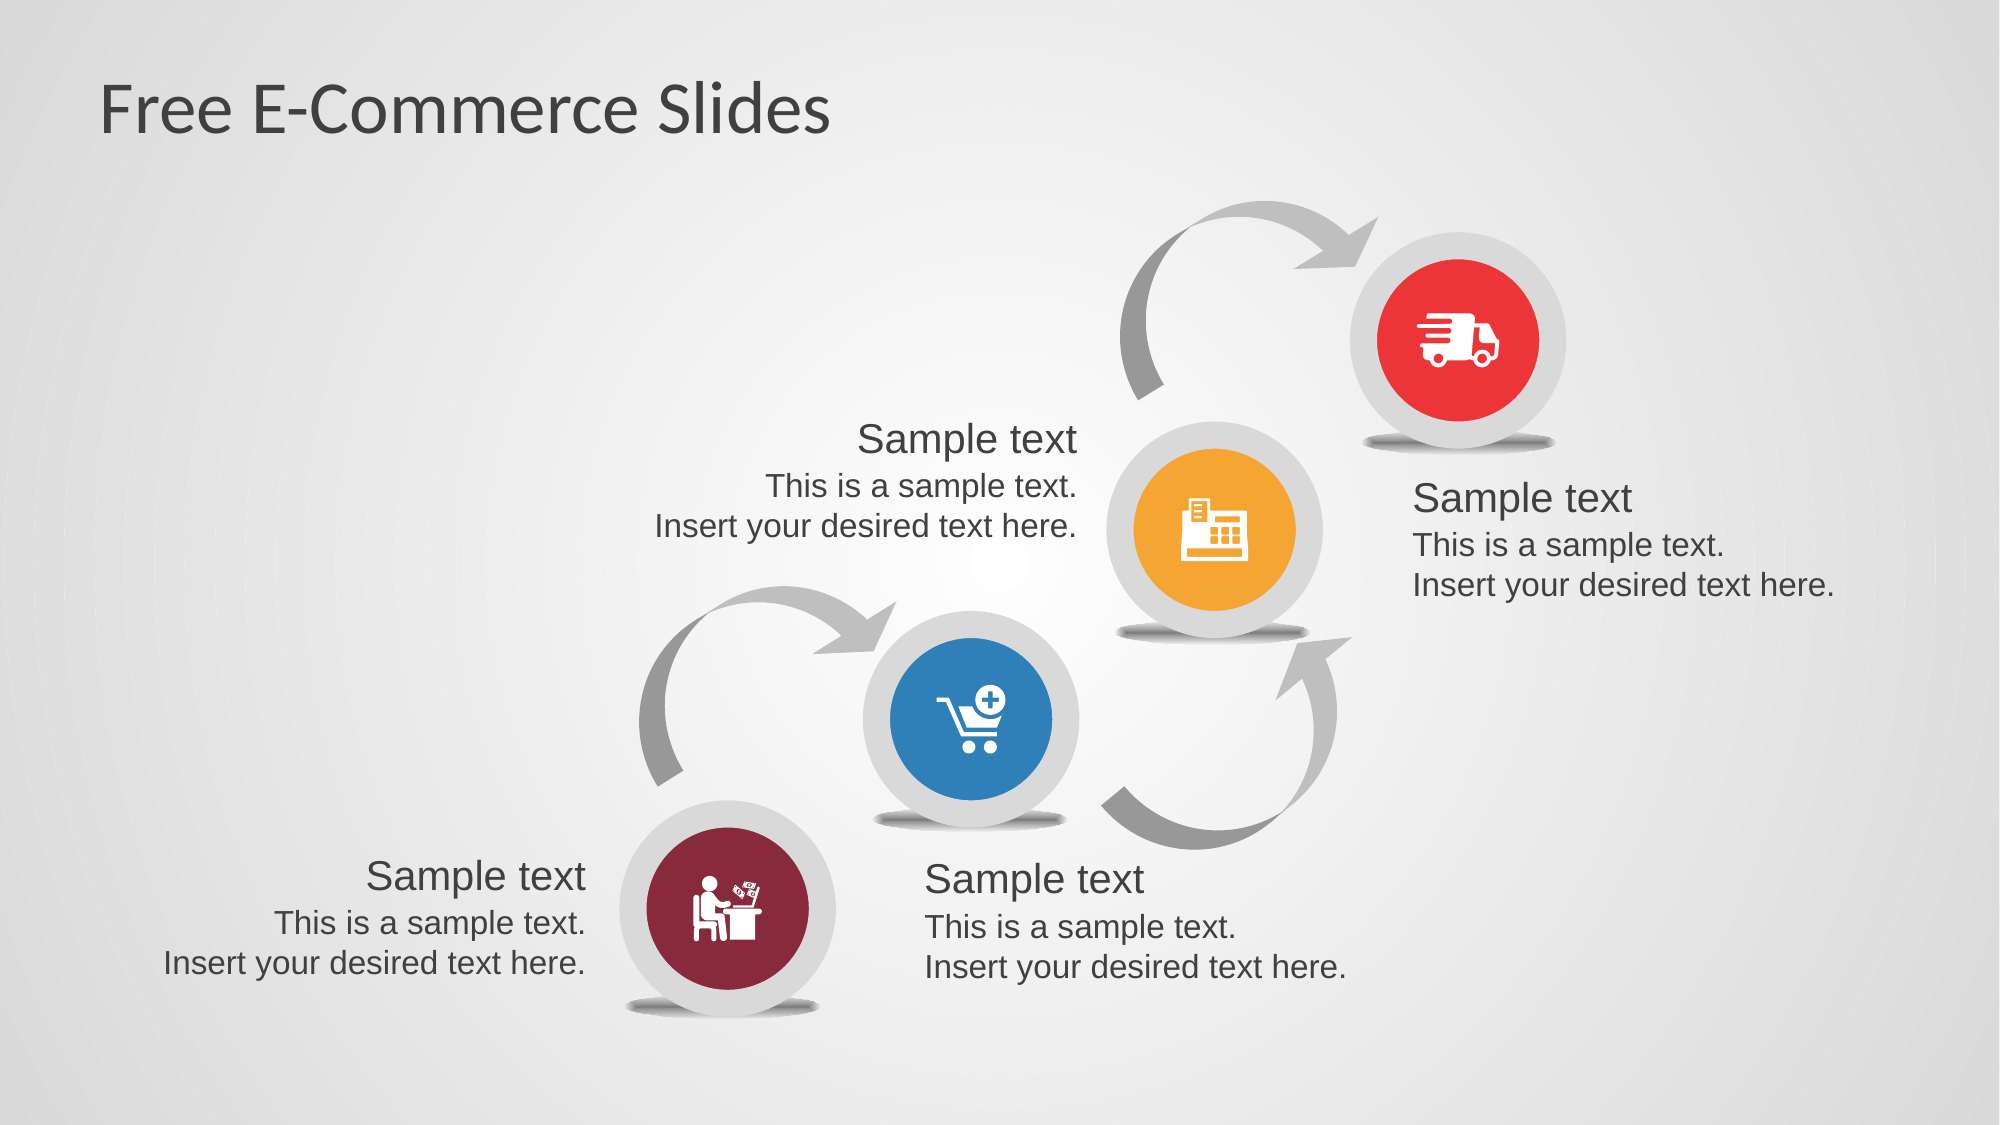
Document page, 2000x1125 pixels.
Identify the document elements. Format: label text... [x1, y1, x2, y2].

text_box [693, 875, 763, 942]
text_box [147, 840, 603, 988]
text_box [1113, 620, 1311, 645]
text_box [1180, 498, 1249, 562]
text_box [1117, 198, 1381, 403]
text_box [637, 584, 899, 789]
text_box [909, 844, 1364, 991]
text_box [1360, 430, 1557, 455]
text_box [630, 811, 825, 1006]
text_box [1397, 462, 1852, 609]
text_box [1098, 635, 1355, 843]
title Free E-Commerce Slides [99, 45, 1900, 162]
text_box [1361, 243, 1555, 438]
text_box [623, 994, 821, 1019]
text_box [638, 404, 1094, 551]
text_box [936, 684, 1006, 754]
text_box [871, 807, 1068, 832]
text_box [874, 622, 1068, 816]
text_box [1416, 313, 1500, 368]
text_box [1117, 433, 1312, 627]
